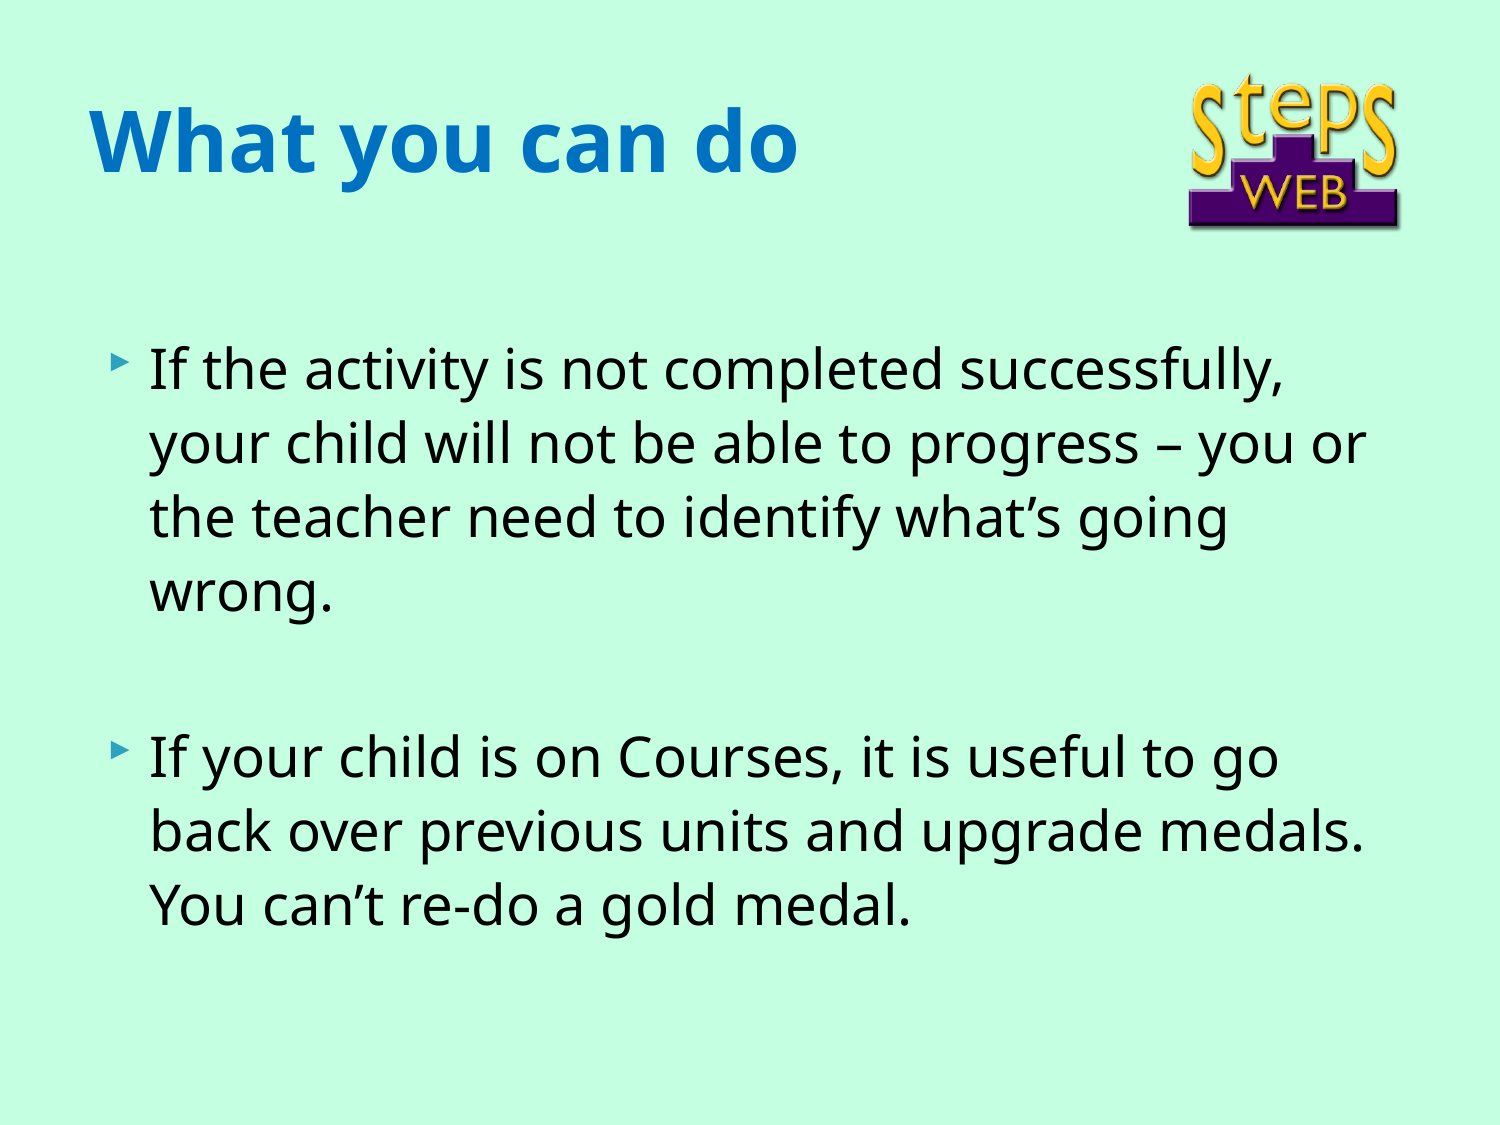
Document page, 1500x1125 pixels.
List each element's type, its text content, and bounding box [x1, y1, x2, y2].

list If the activity is not completed successfully, your child will not be able to progress – you or the teacher need to identify what’s going wrong. If your child is on Courses, it is useful to go back over previous units and upgrade medals. You can’t re-do a gold medal. [75, 243, 1425, 1047]
title What you can do [75, 45, 1425, 233]
picture [1186, 71, 1403, 233]
